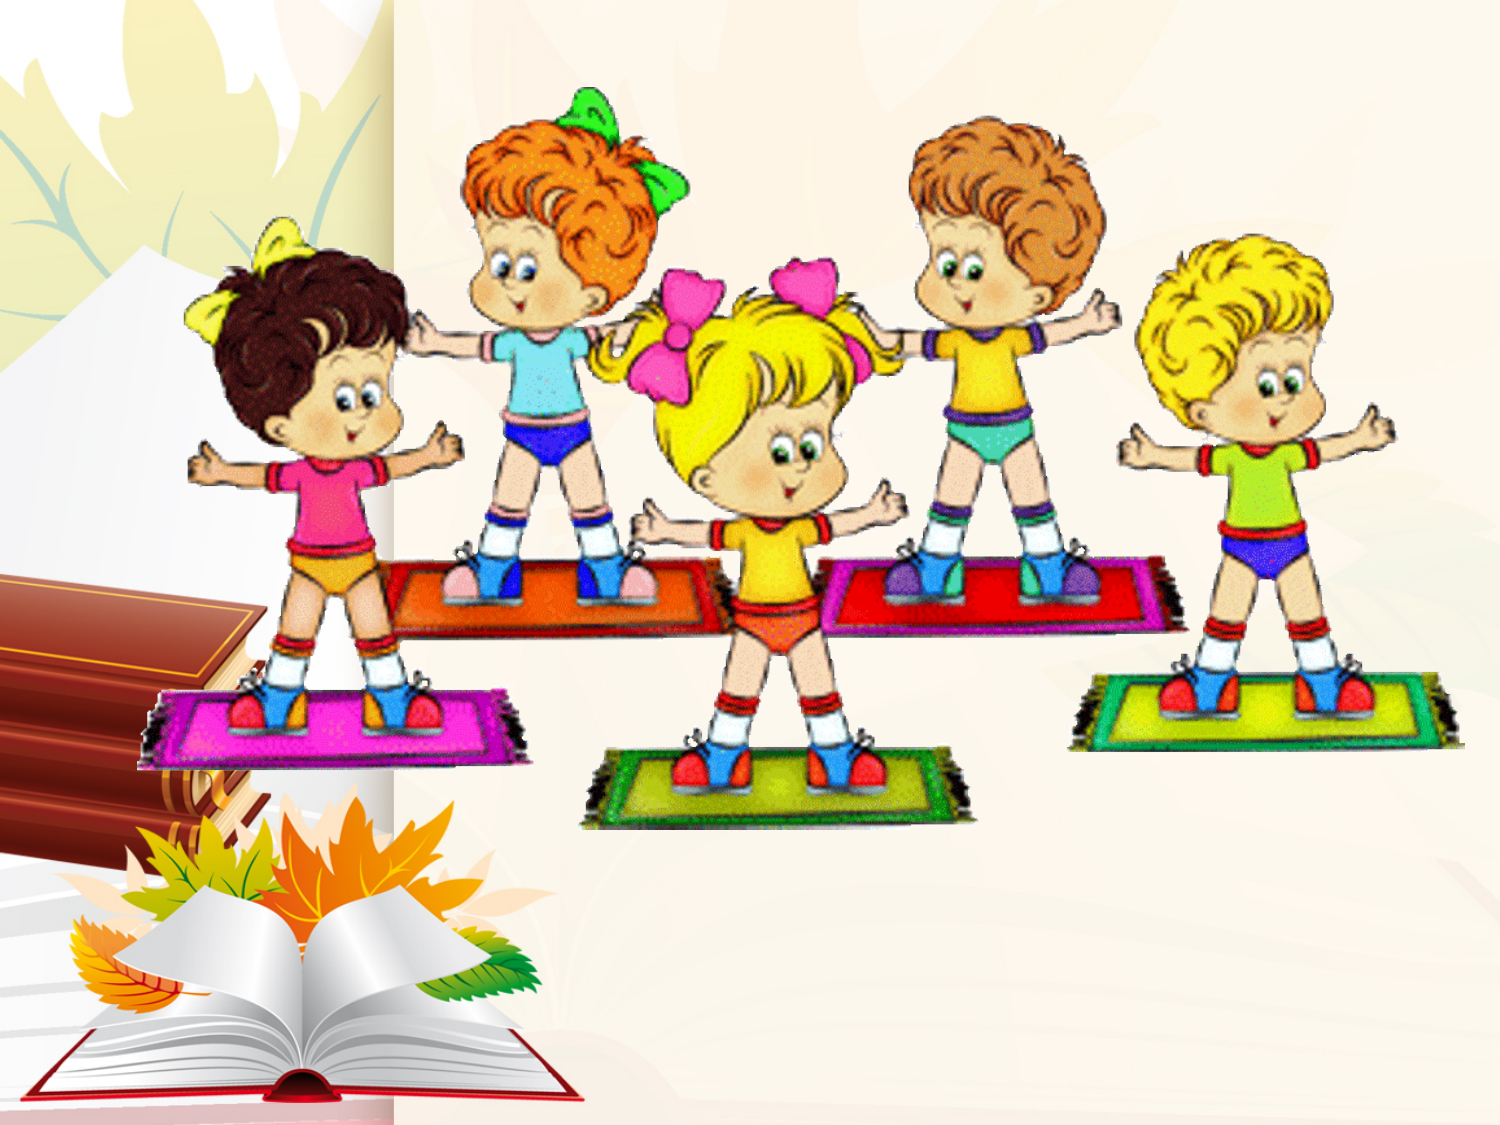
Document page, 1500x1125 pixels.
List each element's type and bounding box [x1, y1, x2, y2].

picture [0, 0, 1500, 1125]
list [137, 87, 1465, 831]
